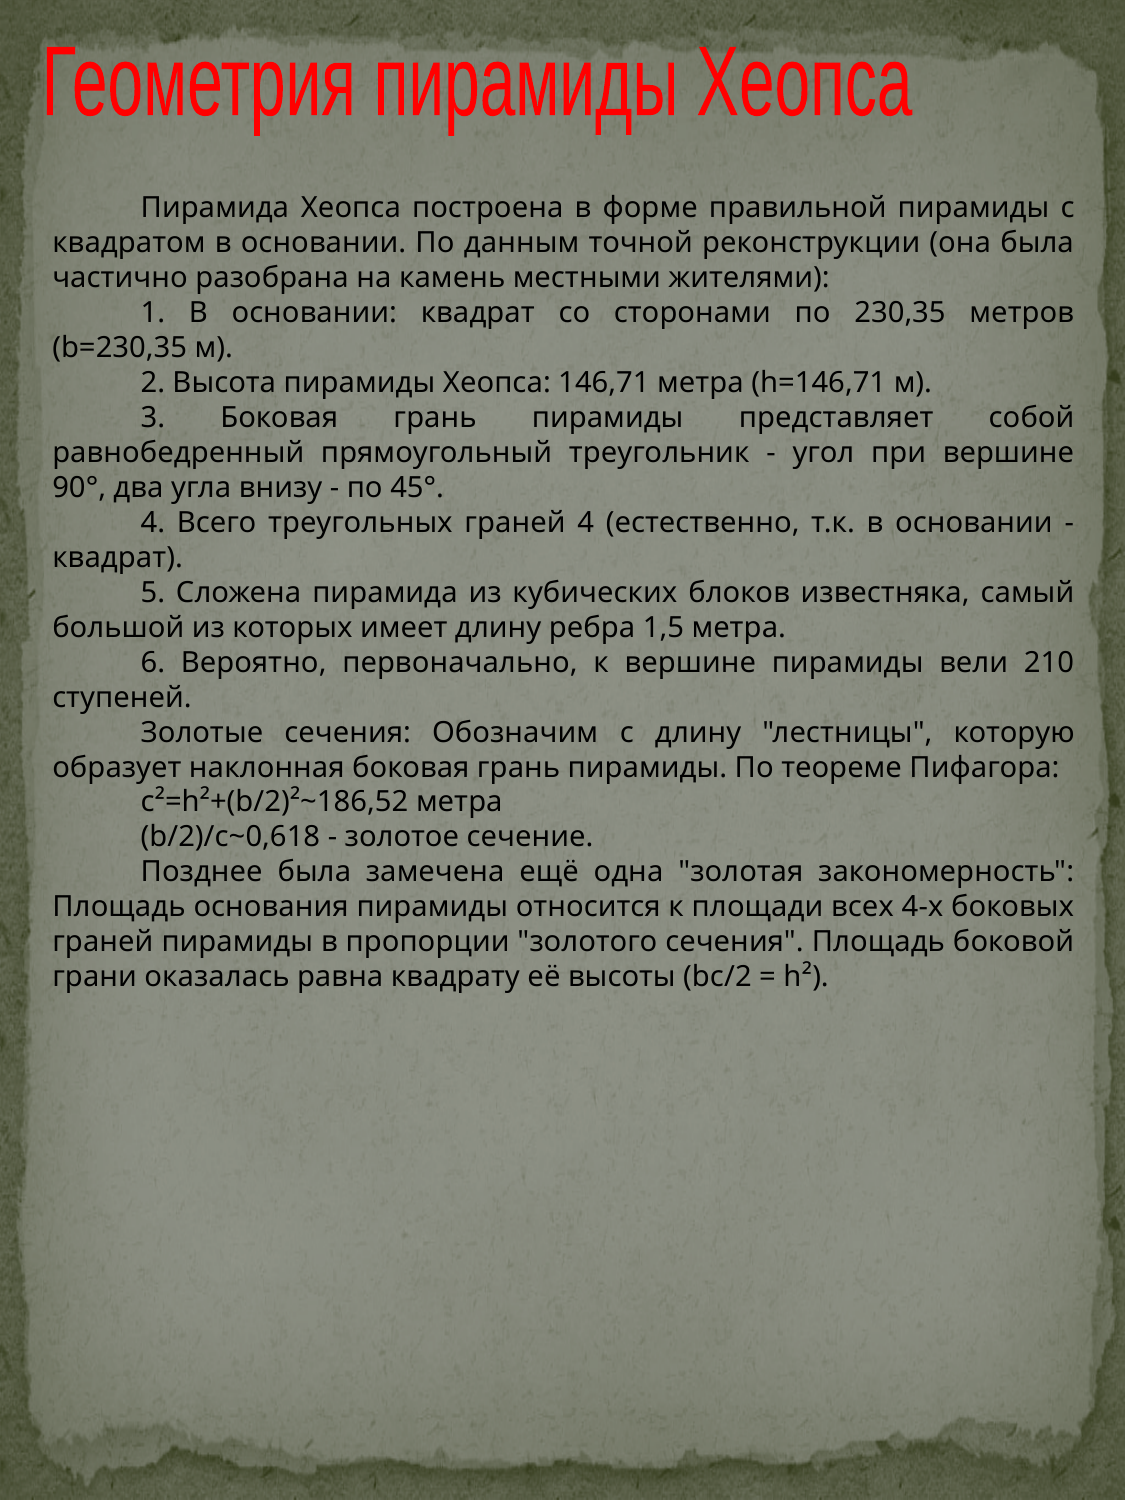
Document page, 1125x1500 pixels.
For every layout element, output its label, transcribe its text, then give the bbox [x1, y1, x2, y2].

text_box Пирамида Хеопса построена в форме правильной пирамиды с квадратом в основании. По данным точной реконструкции (она была частично разобрана на камень местными жителями): 1. В основании: квадрат со сторонами по 230,35 метров (b=230,35 м). 2. Высота пирамиды Хеопса: 146,71 метра (h=146,71 м). 3. Боковая грань пирамиды представляет собой равнобедренный прямоугольный треугольник - угол при вершине 90°, два угла внизу - по 45°. 4. Всего треугольных граней 4 (естественно, т.к. в основании - квадрат). 5. Сложена пирамида из кубических блоков известняка, самый большой из которых имеет длину ребра 1,5 метра. 6. Вероятно, первоначально, к вершине пирамиды вели 210 ступеней. Золотые сечения: Обозначим c длину "лестницы", которую образует наклонная боковая грань пирамиды. По теореме Пифагора: c²=h²+(b/2)²~186,52 метра (b/2)/c~0,618 - золотое сечение. Позднее была замечена ещё одна "золотая закономерность": Площадь основания пирамиды относится к площади всех 4-х боковых граней пирамиды в пропорции "золотого сечения". Площадь боковой грани оказалась равна квадрату её высоты (bc/2 = h²). [37, 181, 1090, 1000]
